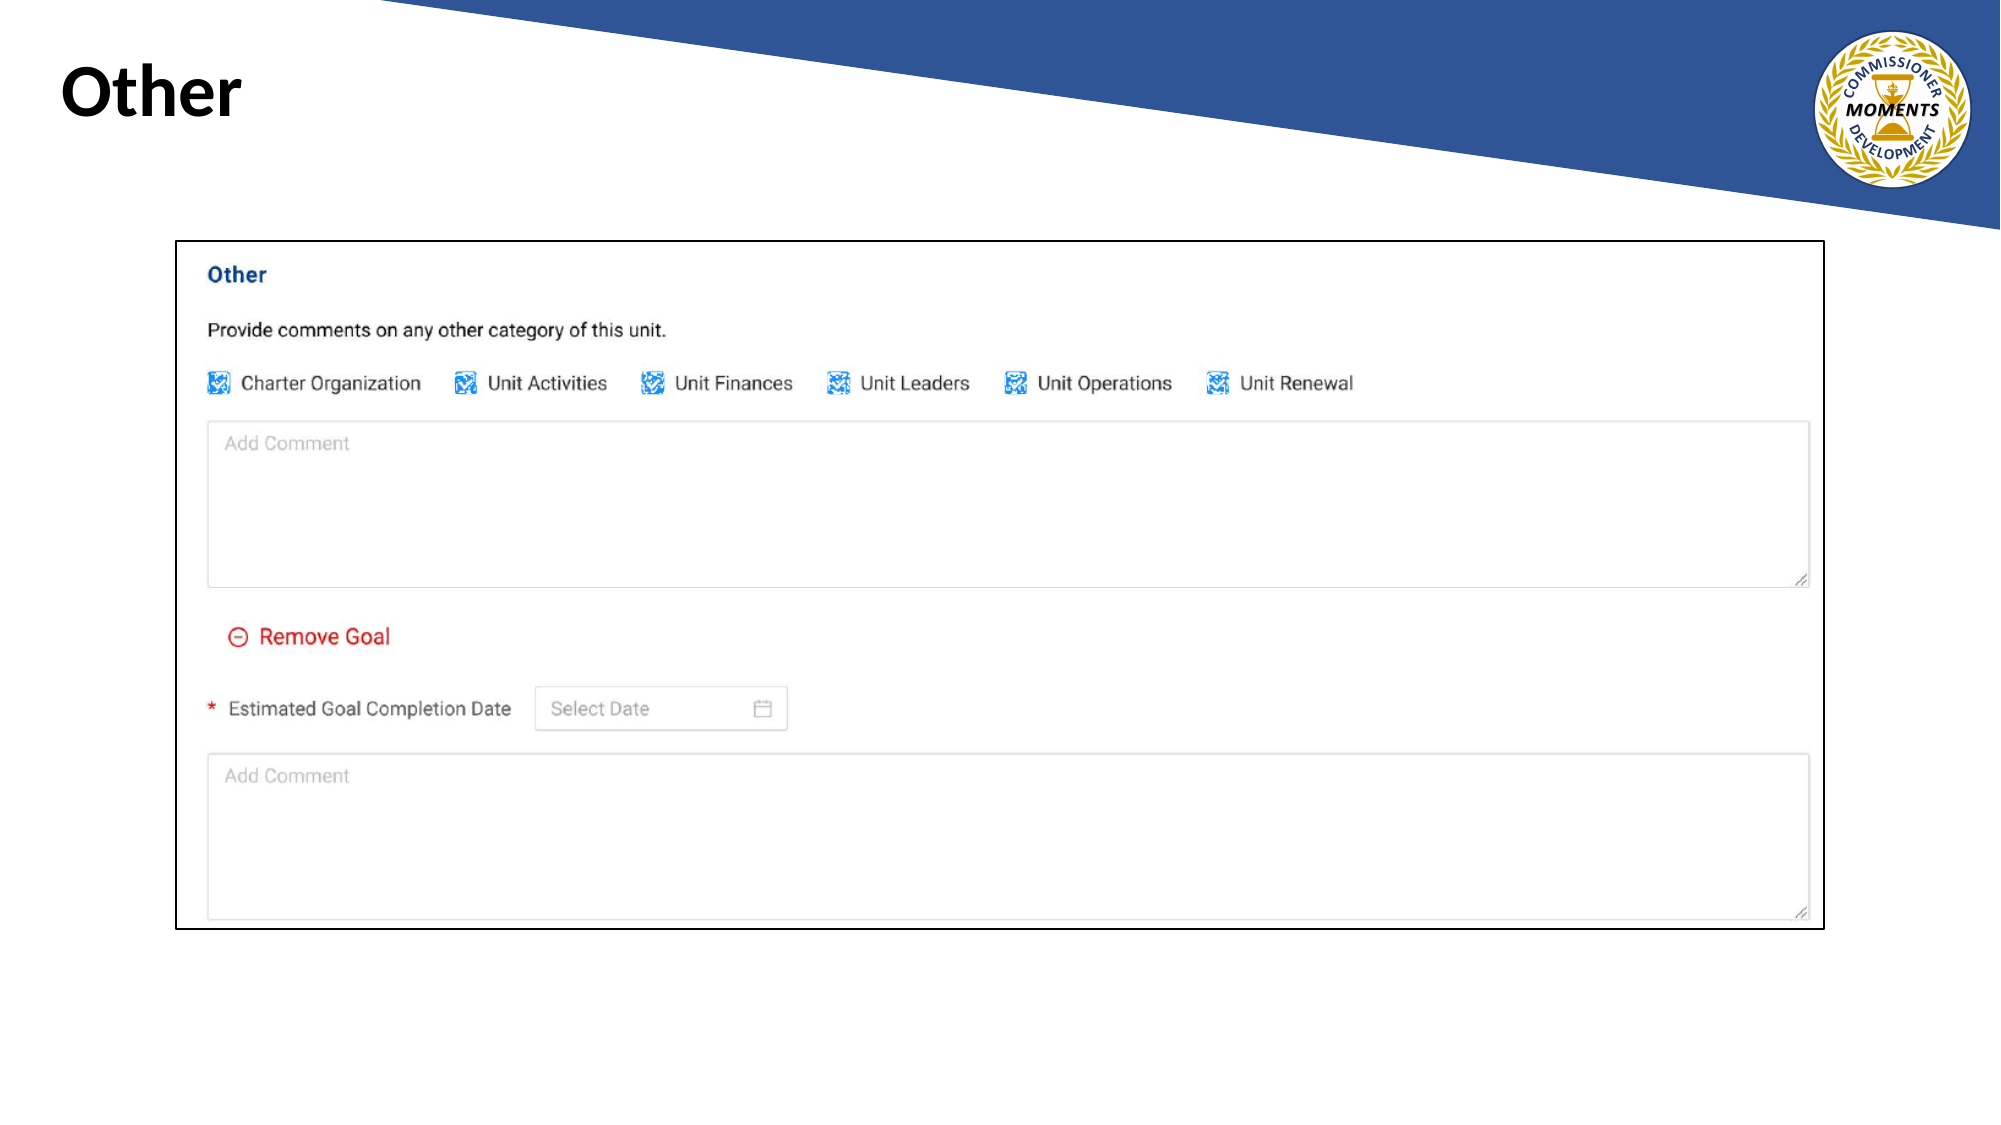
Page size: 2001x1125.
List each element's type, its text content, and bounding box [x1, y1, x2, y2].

picture [1813, 30, 1972, 189]
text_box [177, 241, 1823, 928]
text_box Other [47, 44, 1129, 180]
